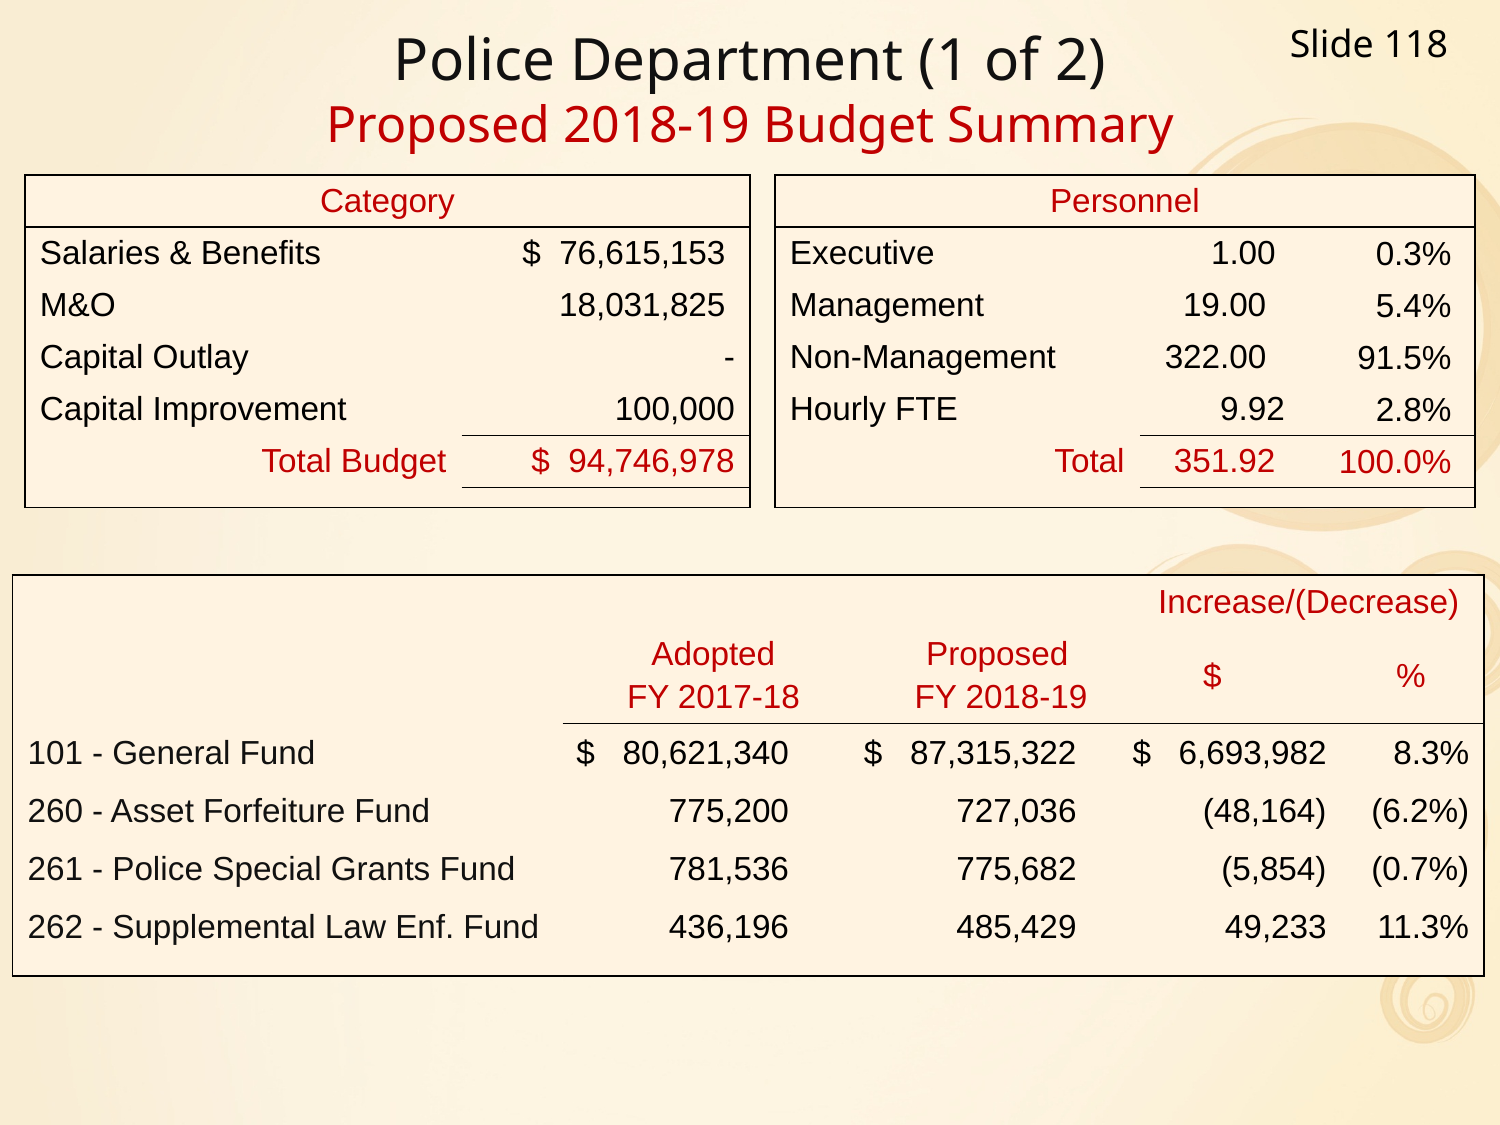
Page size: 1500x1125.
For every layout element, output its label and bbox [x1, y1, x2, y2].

table_header [26, 176, 749, 226]
table_cell [776, 228, 1474, 507]
table_cell [26, 228, 749, 507]
title [50, 37, 1450, 138]
table_cell [13, 628, 1483, 975]
picture [0, 0, 1500, 1125]
slide_number [1275, 12, 1500, 88]
table_header [13, 576, 1483, 723]
table_header [776, 176, 1474, 226]
table_cell [1087, 628, 1483, 723]
